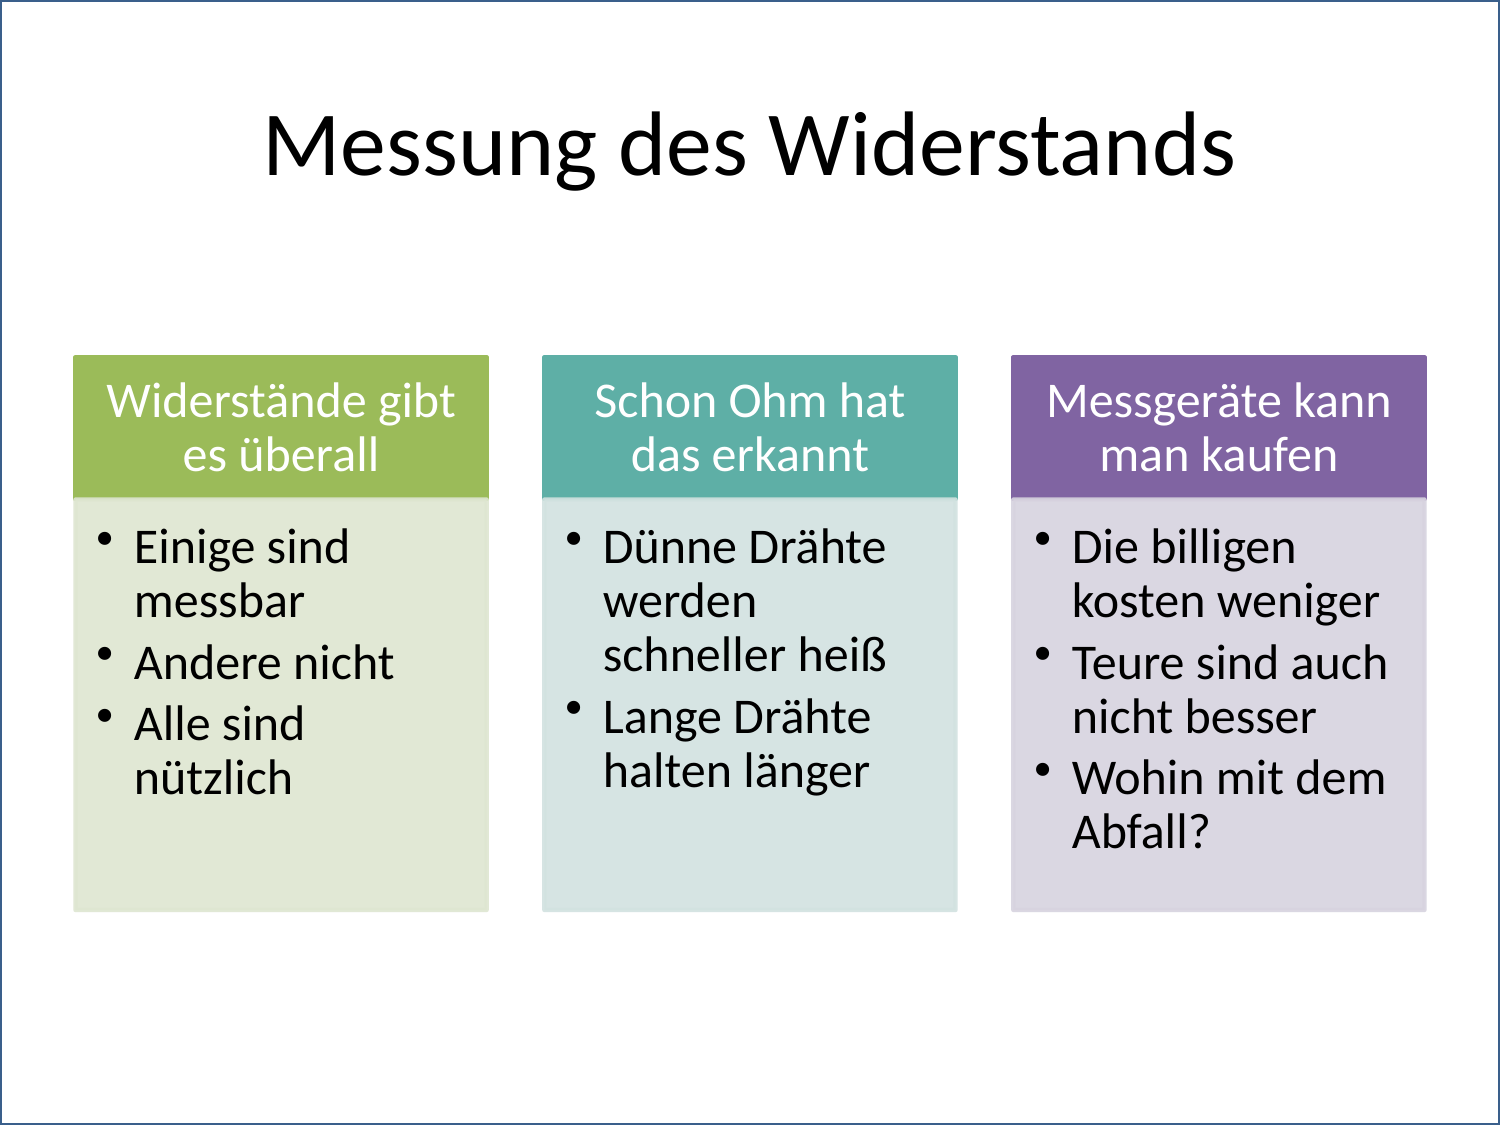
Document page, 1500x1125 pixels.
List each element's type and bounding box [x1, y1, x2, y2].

list [74, 262, 1426, 1006]
text_box [0, 0, 1500, 1125]
